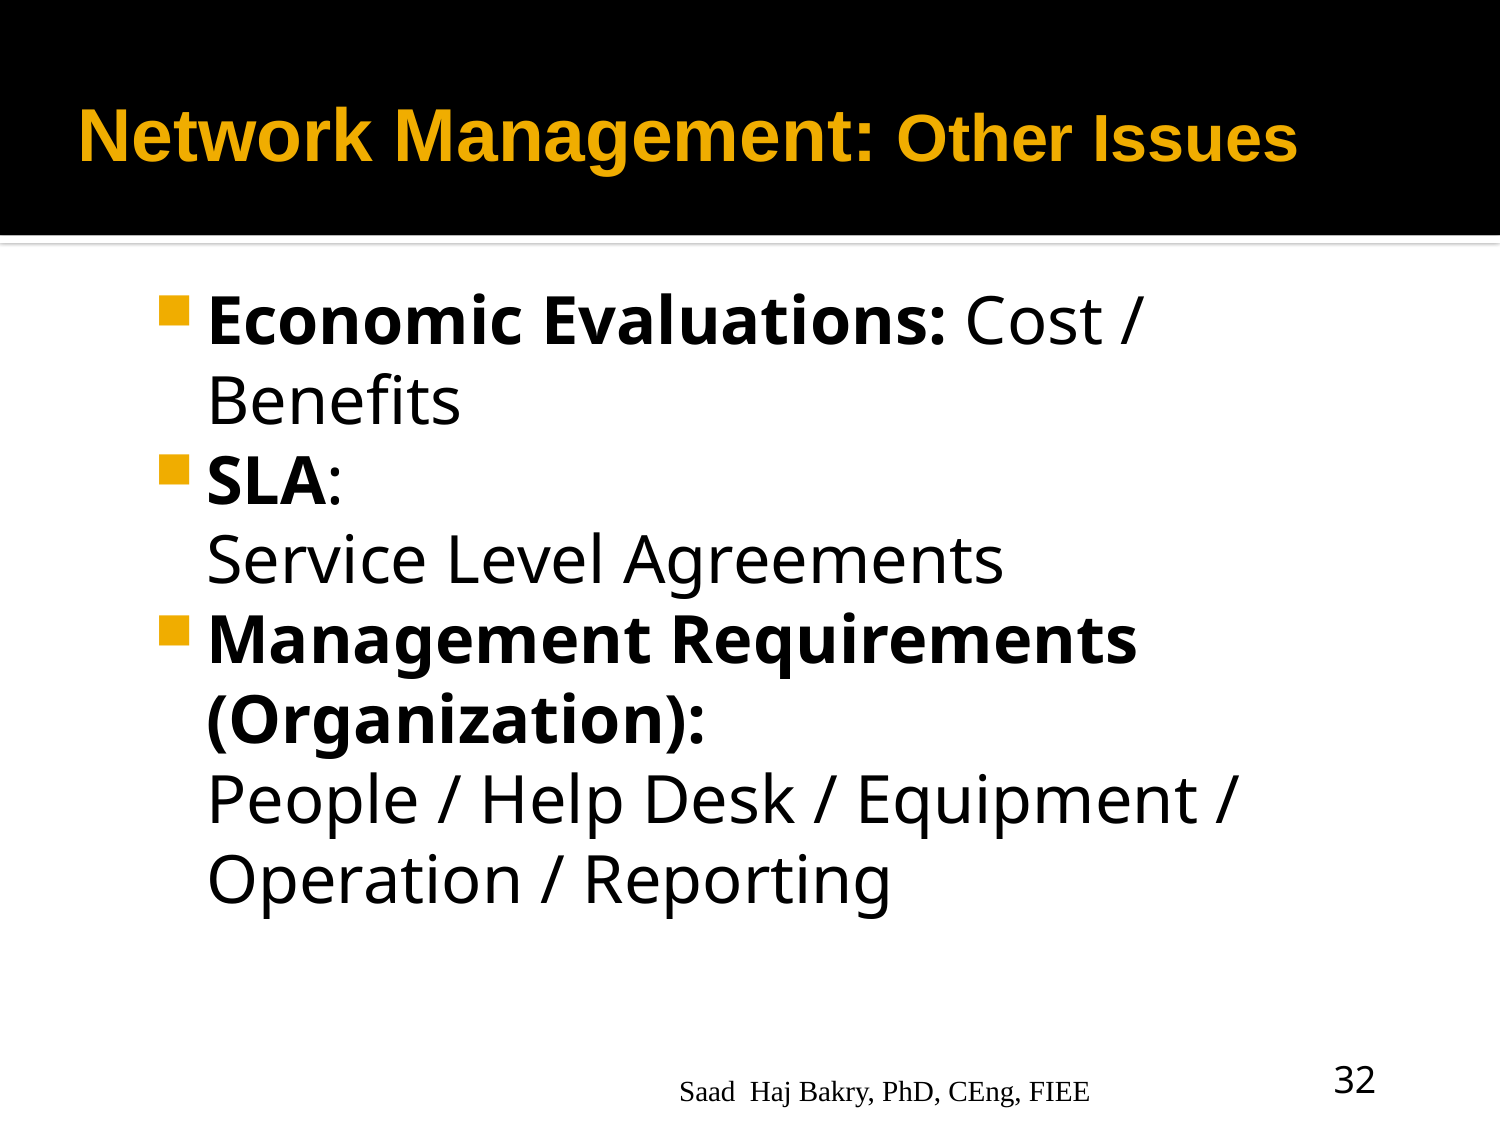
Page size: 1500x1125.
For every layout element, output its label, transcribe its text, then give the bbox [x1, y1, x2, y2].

list Economic Evaluations: Cost / Benefits SLA: Service Level Agreements Management Requirements (Organization): People / Help Desk / Equipment / Operation / Reporting [125, 262, 1313, 925]
footer Saad Haj Bakry, PhD, CEng, FIEE [433, 1062, 1275, 1108]
slide_number 32 [1275, 1050, 1467, 1108]
title Network Management: Other Issues [62, 37, 1363, 225]
